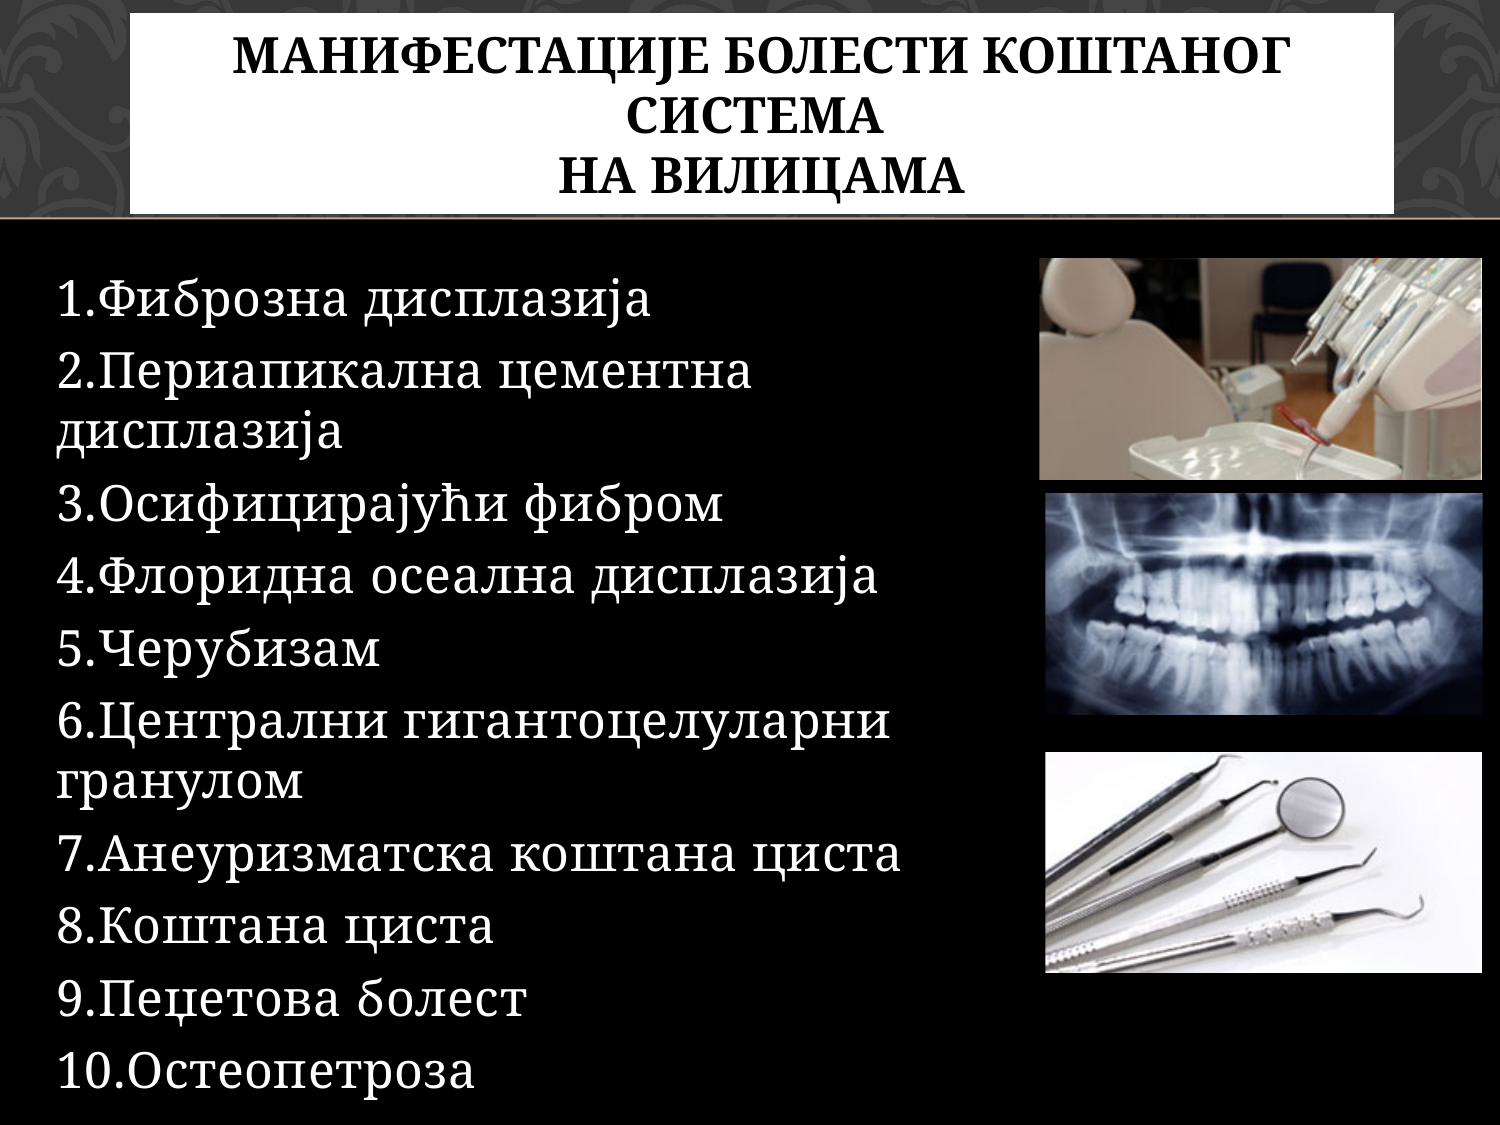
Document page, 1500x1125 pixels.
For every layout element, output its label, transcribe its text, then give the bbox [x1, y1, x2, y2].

title Манифестације болести коштаног система на вилицама [130, 13, 1394, 214]
list 1.Фиброзна дисплазија 2.Периапикална цементна дисплазија 3.Осифицирајући фибром 4.Флоридна осеална дисплазија 5.Черубизам 6.Централни гигантоцелуларни гранулом 7.Анеуризматска коштана циста 8.Коштана циста 9.Пеџетова болест 10.Остеопетроза [41, 258, 963, 1106]
picture [1039, 258, 1483, 481]
picture [1045, 751, 1483, 974]
picture [1045, 492, 1483, 715]
